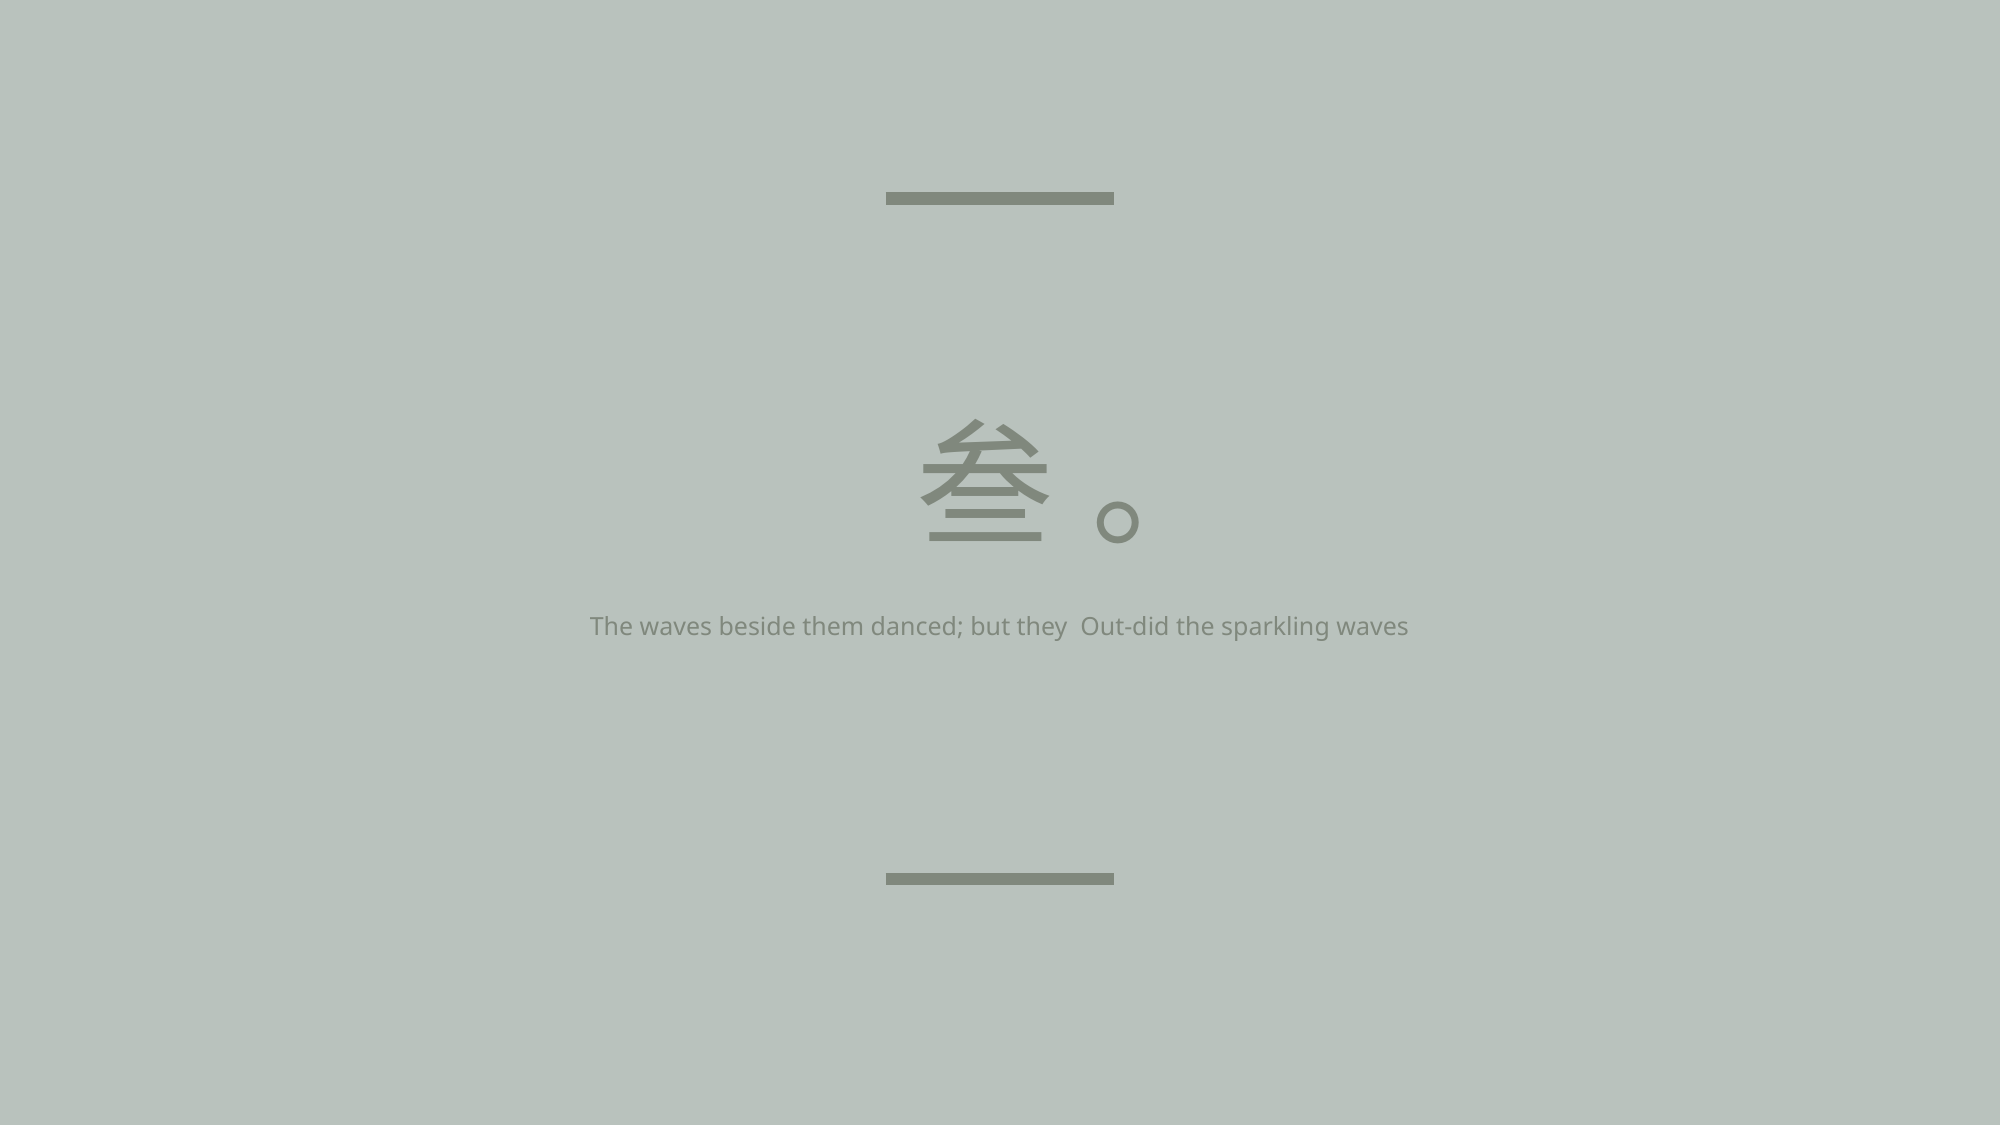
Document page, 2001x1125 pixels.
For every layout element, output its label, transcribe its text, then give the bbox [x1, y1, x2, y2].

text_box 。 [1033, 391, 1288, 571]
text_box 叁 [885, 391, 1033, 571]
text_box The waves beside them danced; but they Out-did the sparkling waves [492, 572, 1508, 648]
